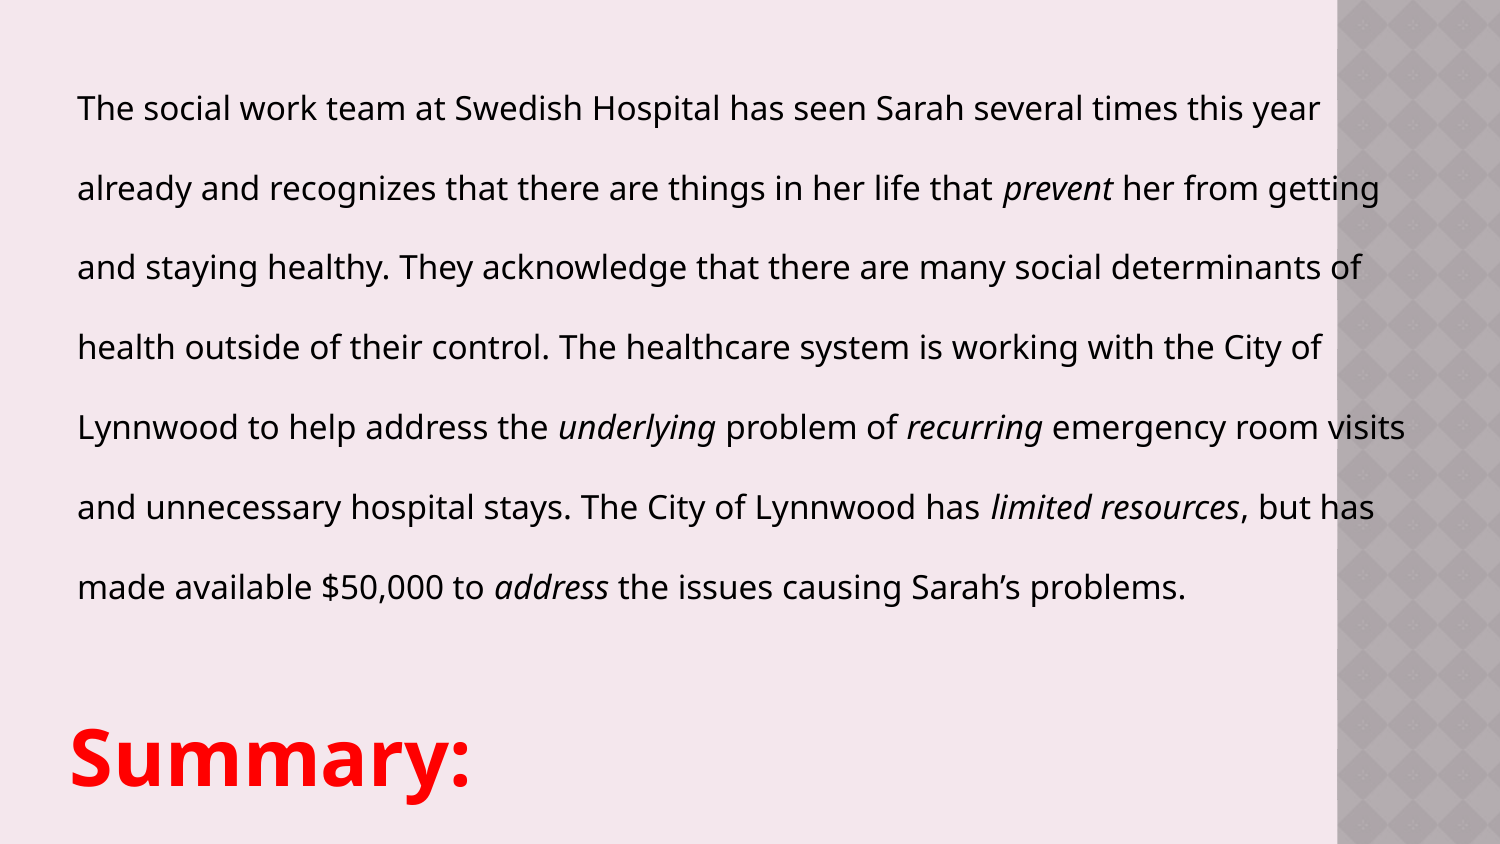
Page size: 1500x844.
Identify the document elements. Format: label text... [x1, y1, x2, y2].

list The social work team at Swedish Hospital has seen Sarah several times this year already and recognizes that there are things in her life that prevent her from getting and staying healthy. They acknowledge that there are many social determinants of health outside of their control. The healthcare system is working with the City of Lynnwood to help address the underlying problem of recurring emergency room visits and unnecessary hospital stays. The City of Lynnwood has limited resources, but has made available $50,000 to address the issues causing Sarah’s problems. [62, 39, 1425, 636]
title Summary: [62, 661, 1250, 802]
